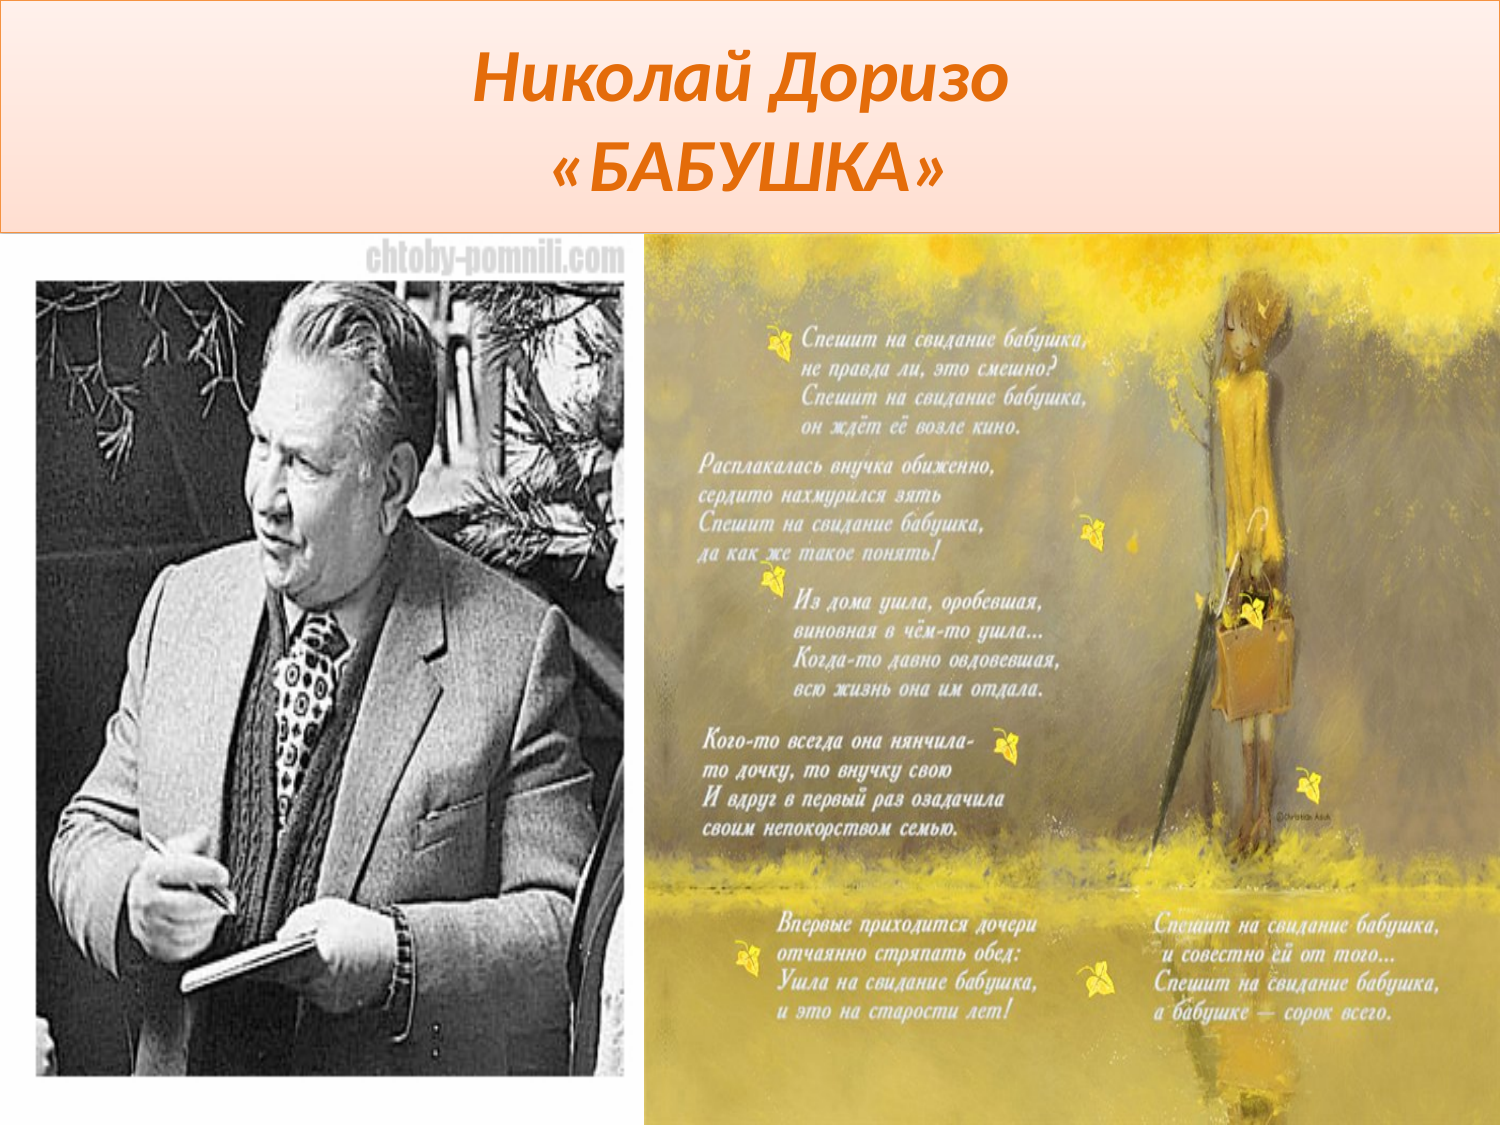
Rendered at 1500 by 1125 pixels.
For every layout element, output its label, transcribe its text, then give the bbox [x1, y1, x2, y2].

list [0, 234, 642, 1125]
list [644, 234, 1500, 1125]
title Николай Доризо «БАБУШКА» [0, 0, 1500, 233]
